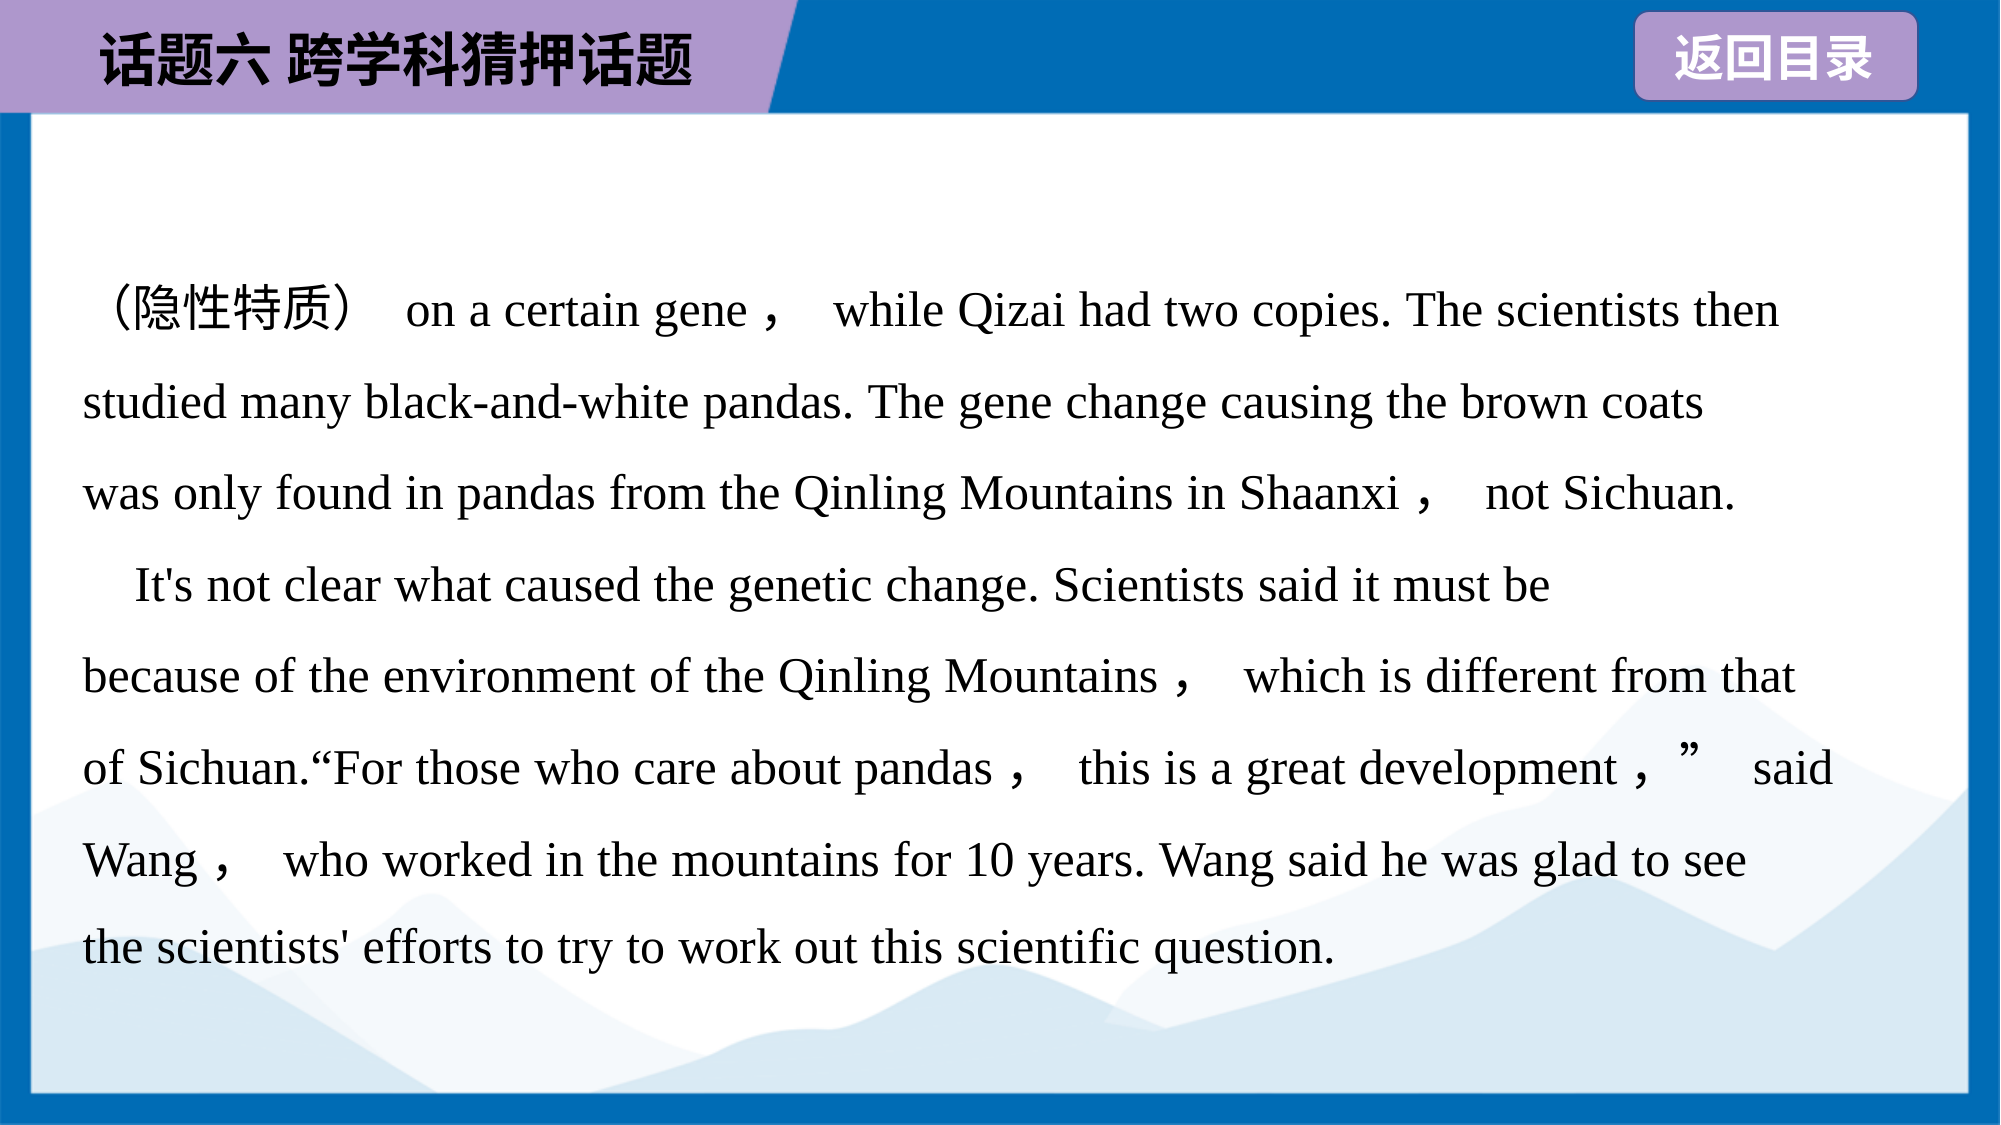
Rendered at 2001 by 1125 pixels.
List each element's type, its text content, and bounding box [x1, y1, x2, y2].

text_box （隐性特质） on a certain gene， while Qizai had two copies. The scientists then studied many black-and-white pandas. The gene change causing the brown coats was only found in pandas from the Qinling Mountains in Shaanxi， not Sichuan. It's not clear what caused the genetic change. Scientists said it must be because of the environment of the Qinling Mountains， which is different from that of Sichuan.“For those who care about pandas， this is a great development，” said Wang， who worked in the mountains for 10 years. Wang said he was glad to see the scientists' efforts to try to work out this scientific question. [82, 244, 1917, 965]
picture [0, 0, 2000, 1125]
